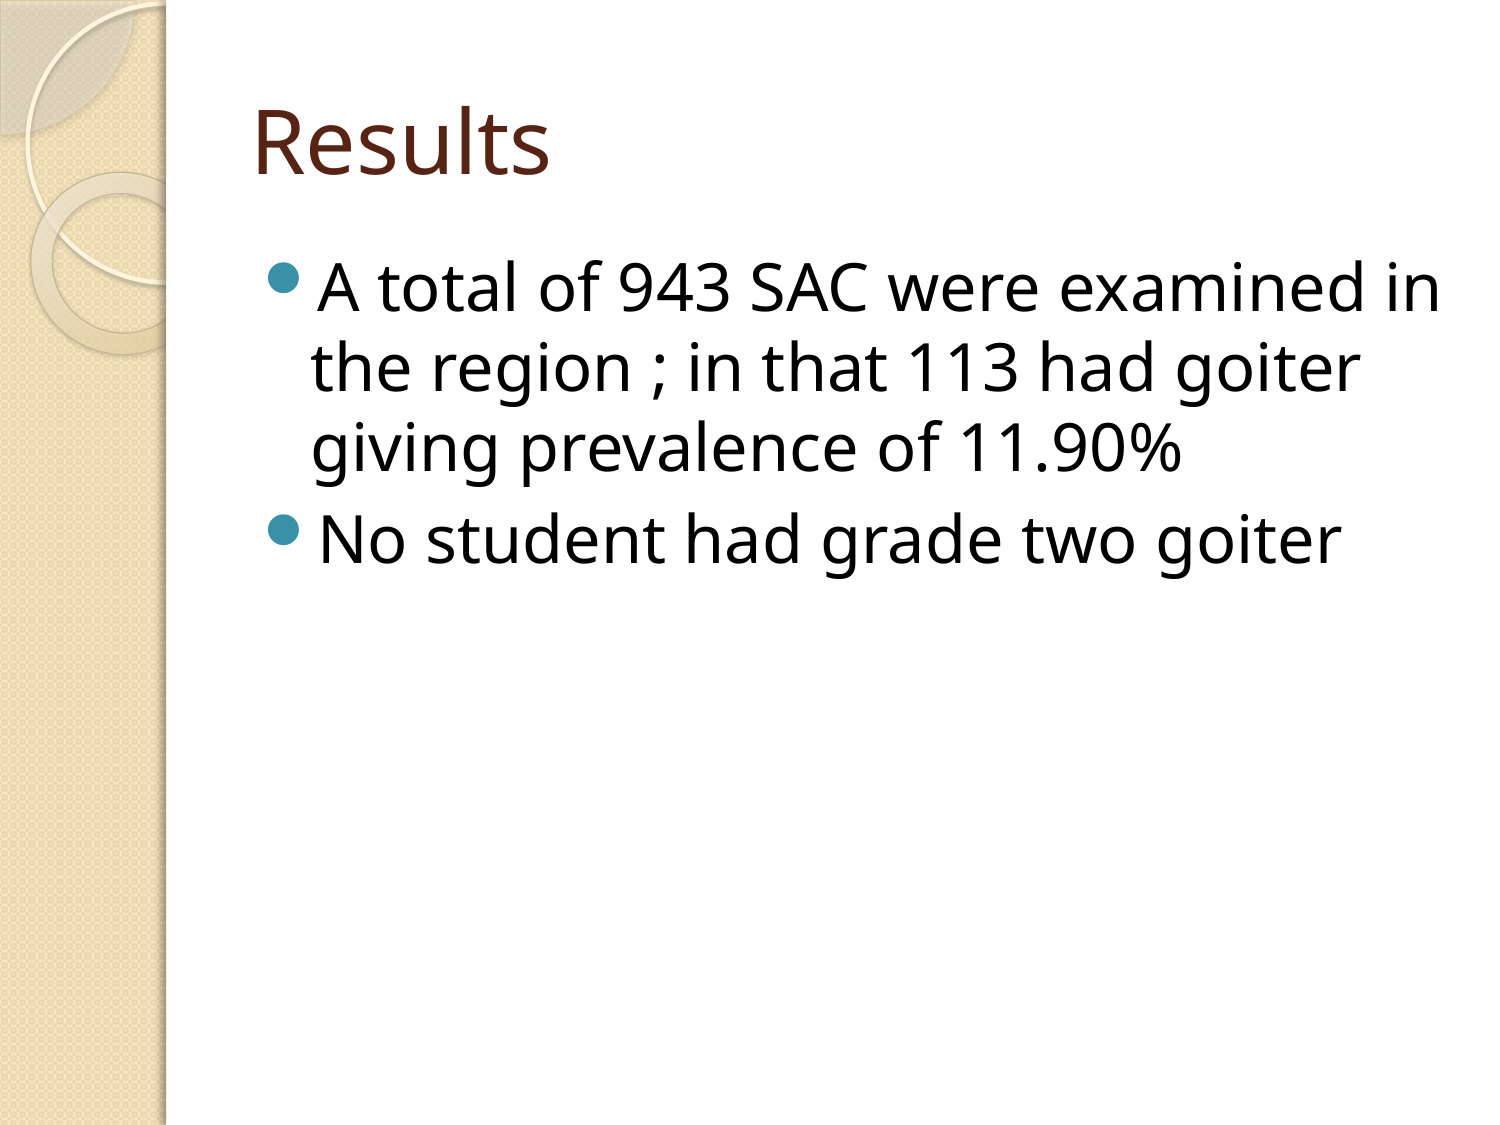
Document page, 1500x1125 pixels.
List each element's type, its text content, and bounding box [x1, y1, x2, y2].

list A total of 943 SAC were examined in the region ; in that 113 had goiter giving prevalence of 11.90% No student had grade two goiter [235, 237, 1466, 1025]
title Results [235, 45, 1466, 233]
